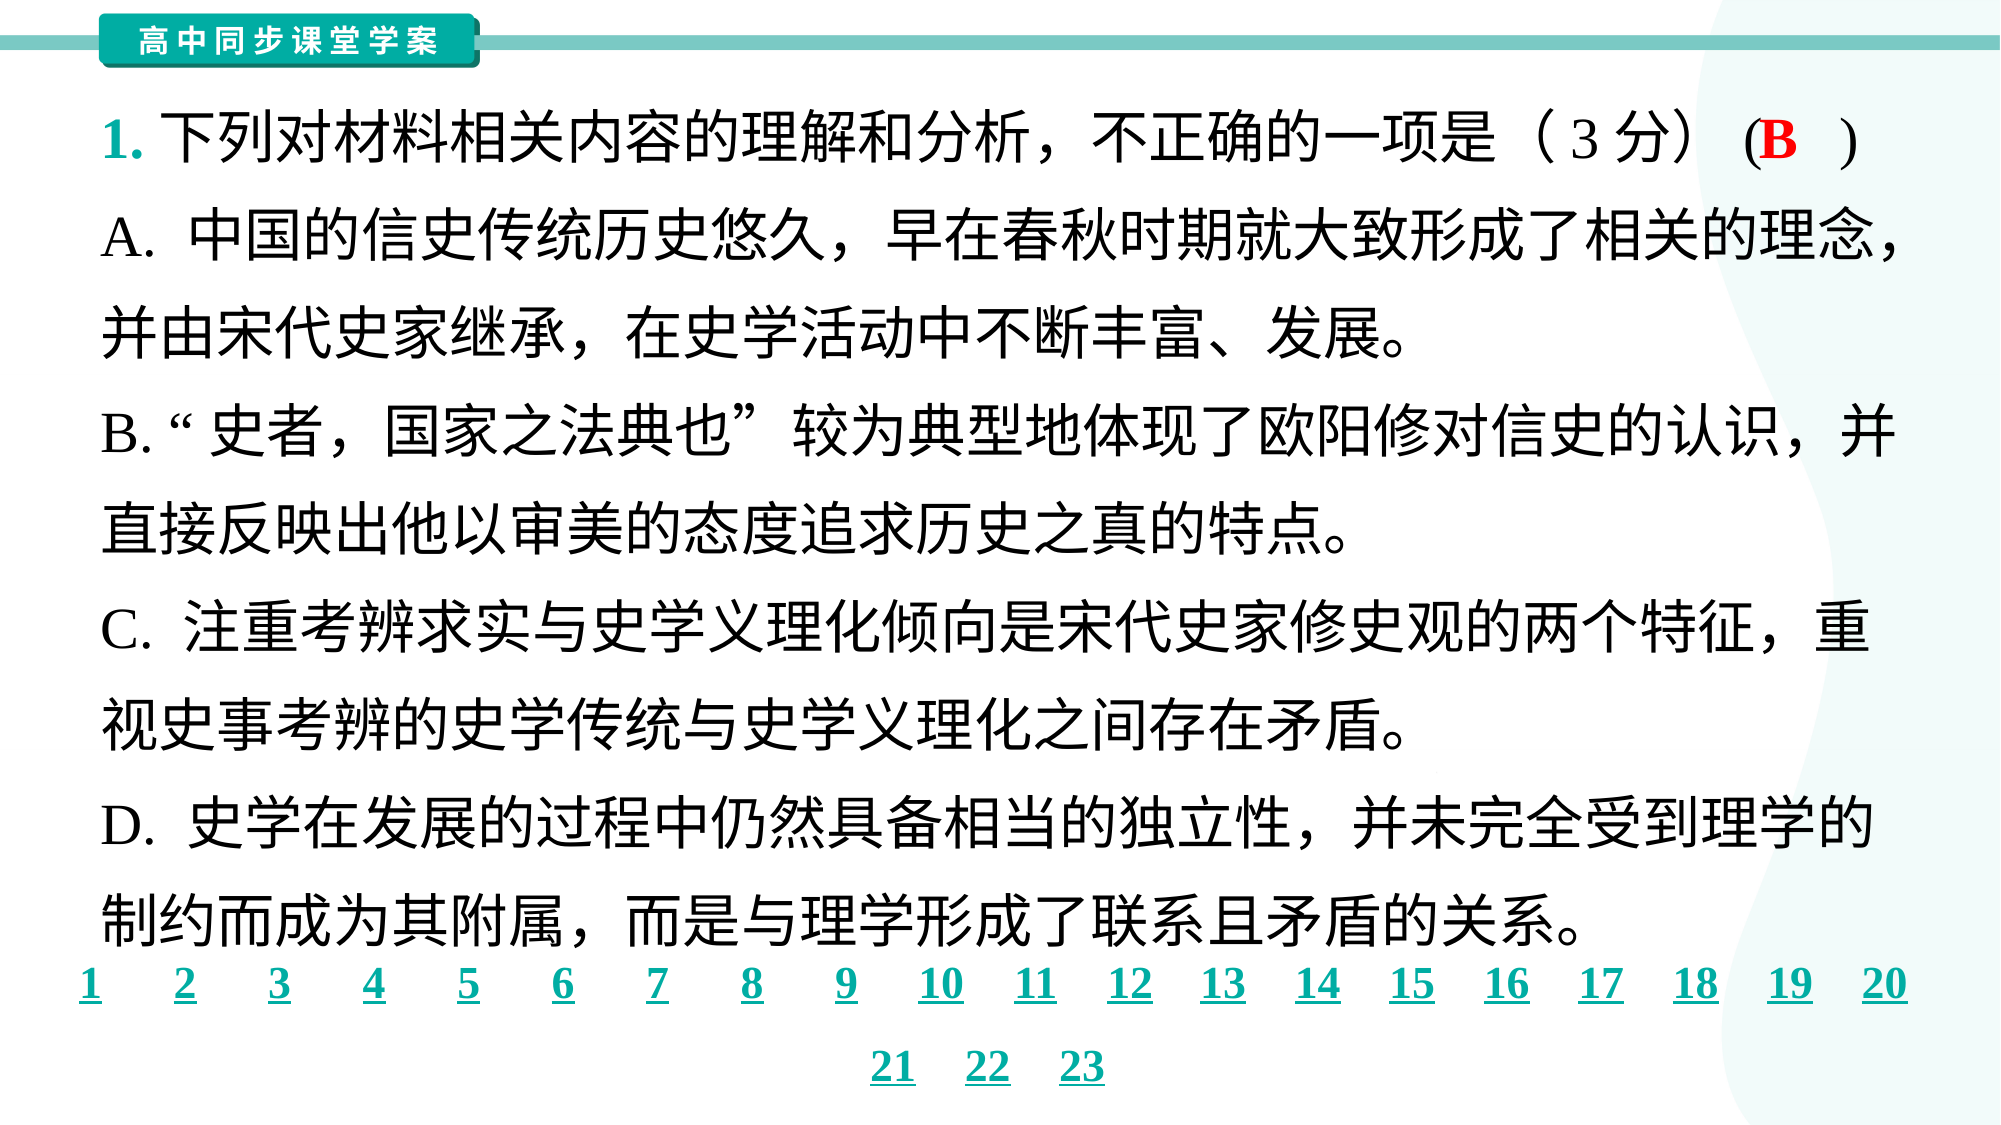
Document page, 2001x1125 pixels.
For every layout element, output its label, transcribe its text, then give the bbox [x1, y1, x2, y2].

text_box A. 中国的信史传统历史悠久，早在春秋时期就大致形成了相关的理念， 并由宋代史家继承，在史学活动中不断丰富、发展。 B. “史者，国家之法典也”较为典型地体现了欧阳修对信史的认识，并 直接反映出他以审美的态度追求历史之真的特点。 C. 注重考辨求实与史学义理化倾向是宋代史家修史观的两个特征，重 视史事考辨的史学传统与史学义理化之间存在矛盾。 D. 史学在发展的过程中仍然具备相当的独立性，并未完全受到理学的 制约而成为其附属，而是与理学形成了联系且矛盾的关系。 [100, 170, 1899, 954]
picture [0, 0, 2000, 1125]
text_box 1.下列对材料相关内容的理解和分析，不正确的一项是（3分）( ) [1819, 76, 1899, 170]
text_box 1.下列对材料相关内容的理解和分析，不正确的一项是（3分）( ) [100, 76, 1737, 170]
text_box B [1737, 76, 1819, 170]
